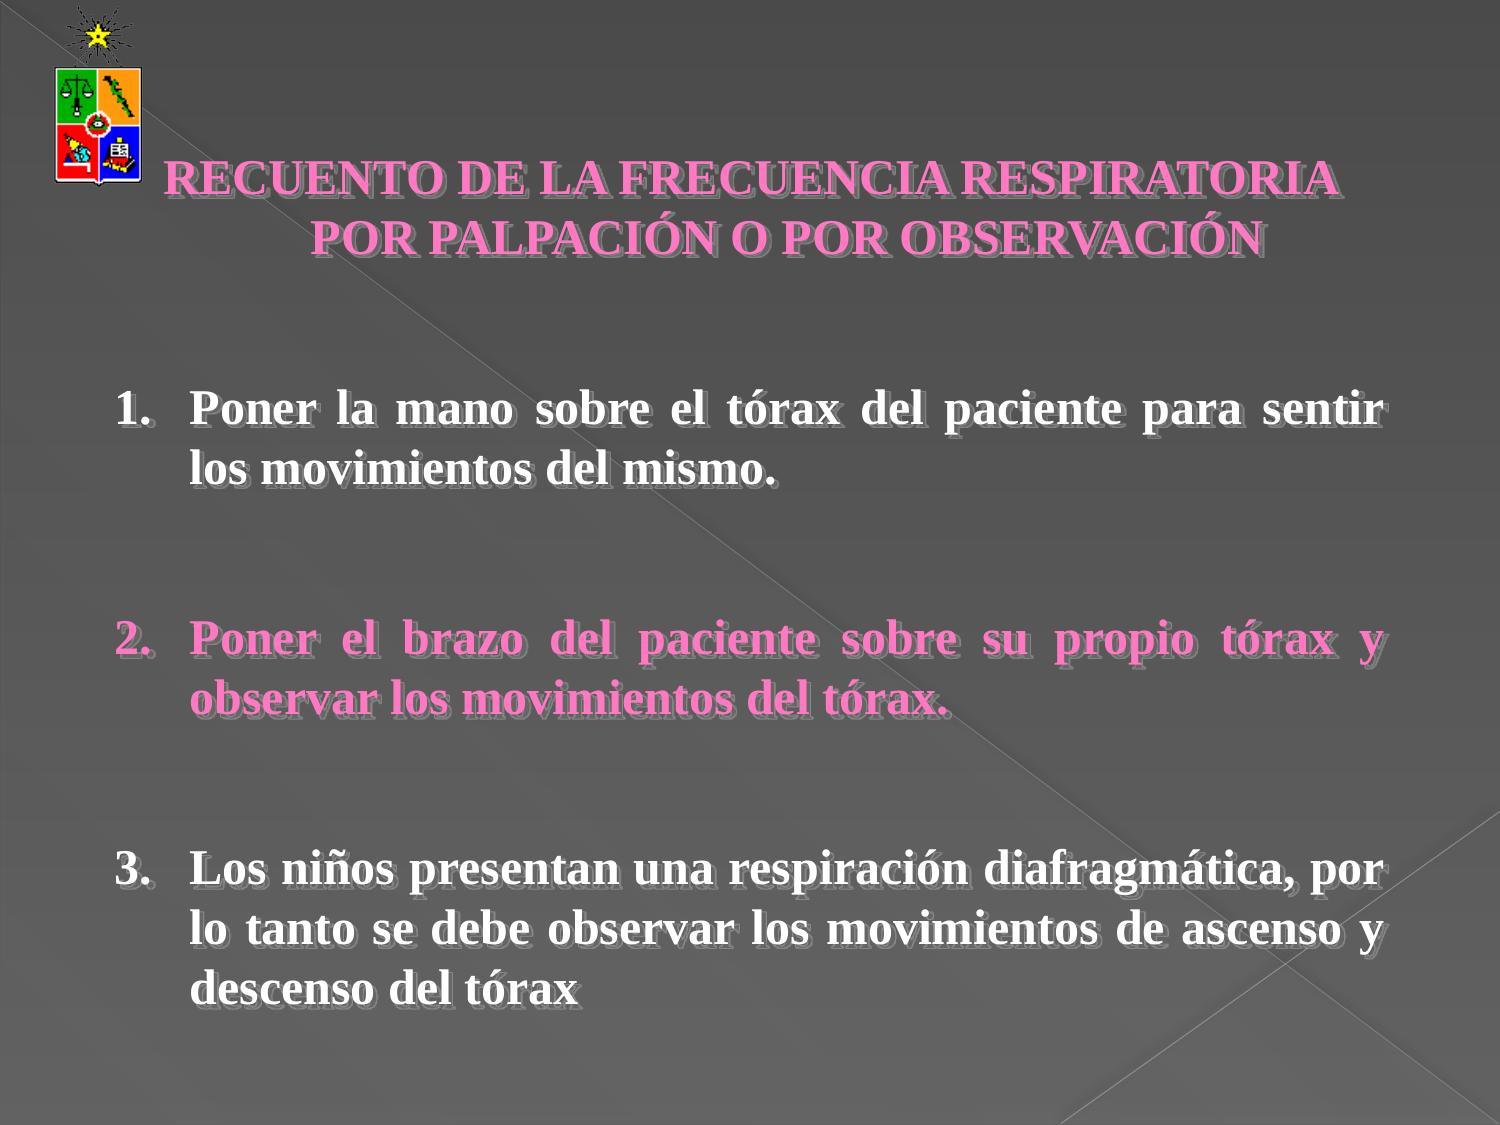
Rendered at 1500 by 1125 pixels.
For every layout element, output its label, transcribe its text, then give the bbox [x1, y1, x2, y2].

text_box RECUENTO DE LA FRECUENCIA RESPIRATORIA POR PALPACIÓN O POR OBSERVACIÓN Poner la mano sobre el tórax del paciente para sentir los movimientos del mismo. Poner el brazo del paciente sobre su propio tórax y observar los movimientos del tórax. Los niños presentan una respiración diafragmática, por lo tanto se debe observar los movimientos de ascenso y descenso del tórax [99, 137, 1400, 1022]
picture [37, 0, 160, 193]
